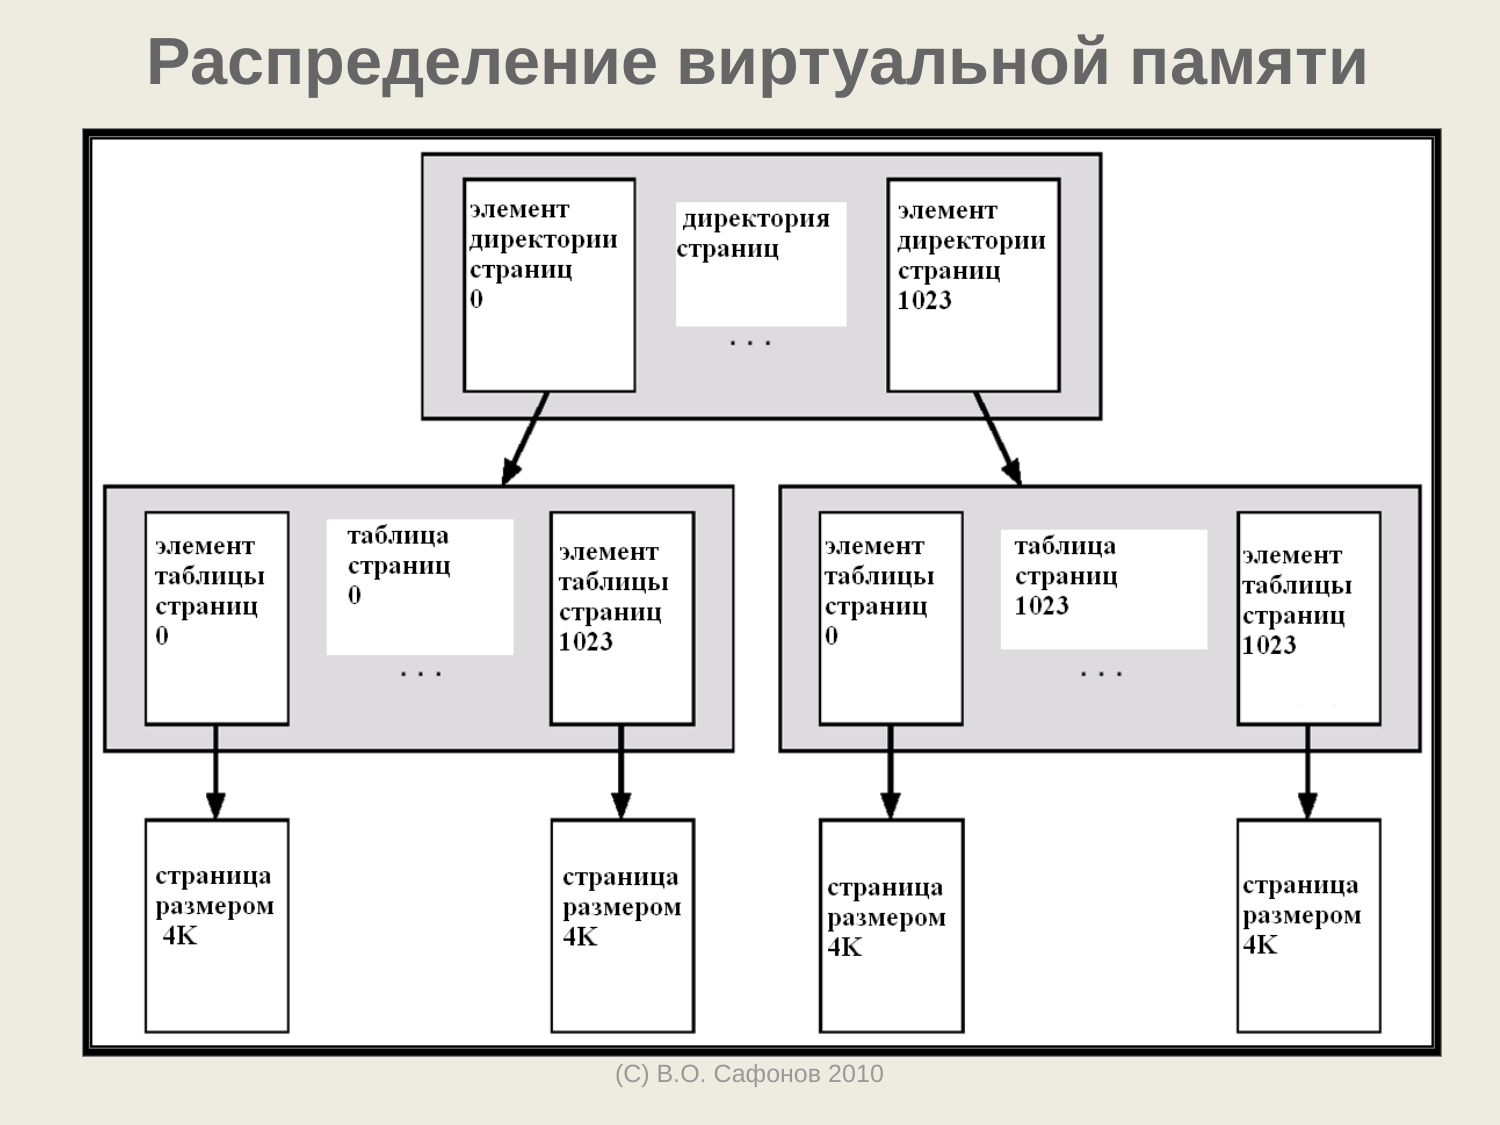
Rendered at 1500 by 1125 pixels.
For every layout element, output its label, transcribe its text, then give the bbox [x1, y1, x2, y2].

footer (С) В.О. Сафонов 2010 [512, 1058, 988, 1103]
picture [81, 128, 1442, 1058]
title Распределение виртуальной памяти [128, 0, 1388, 116]
